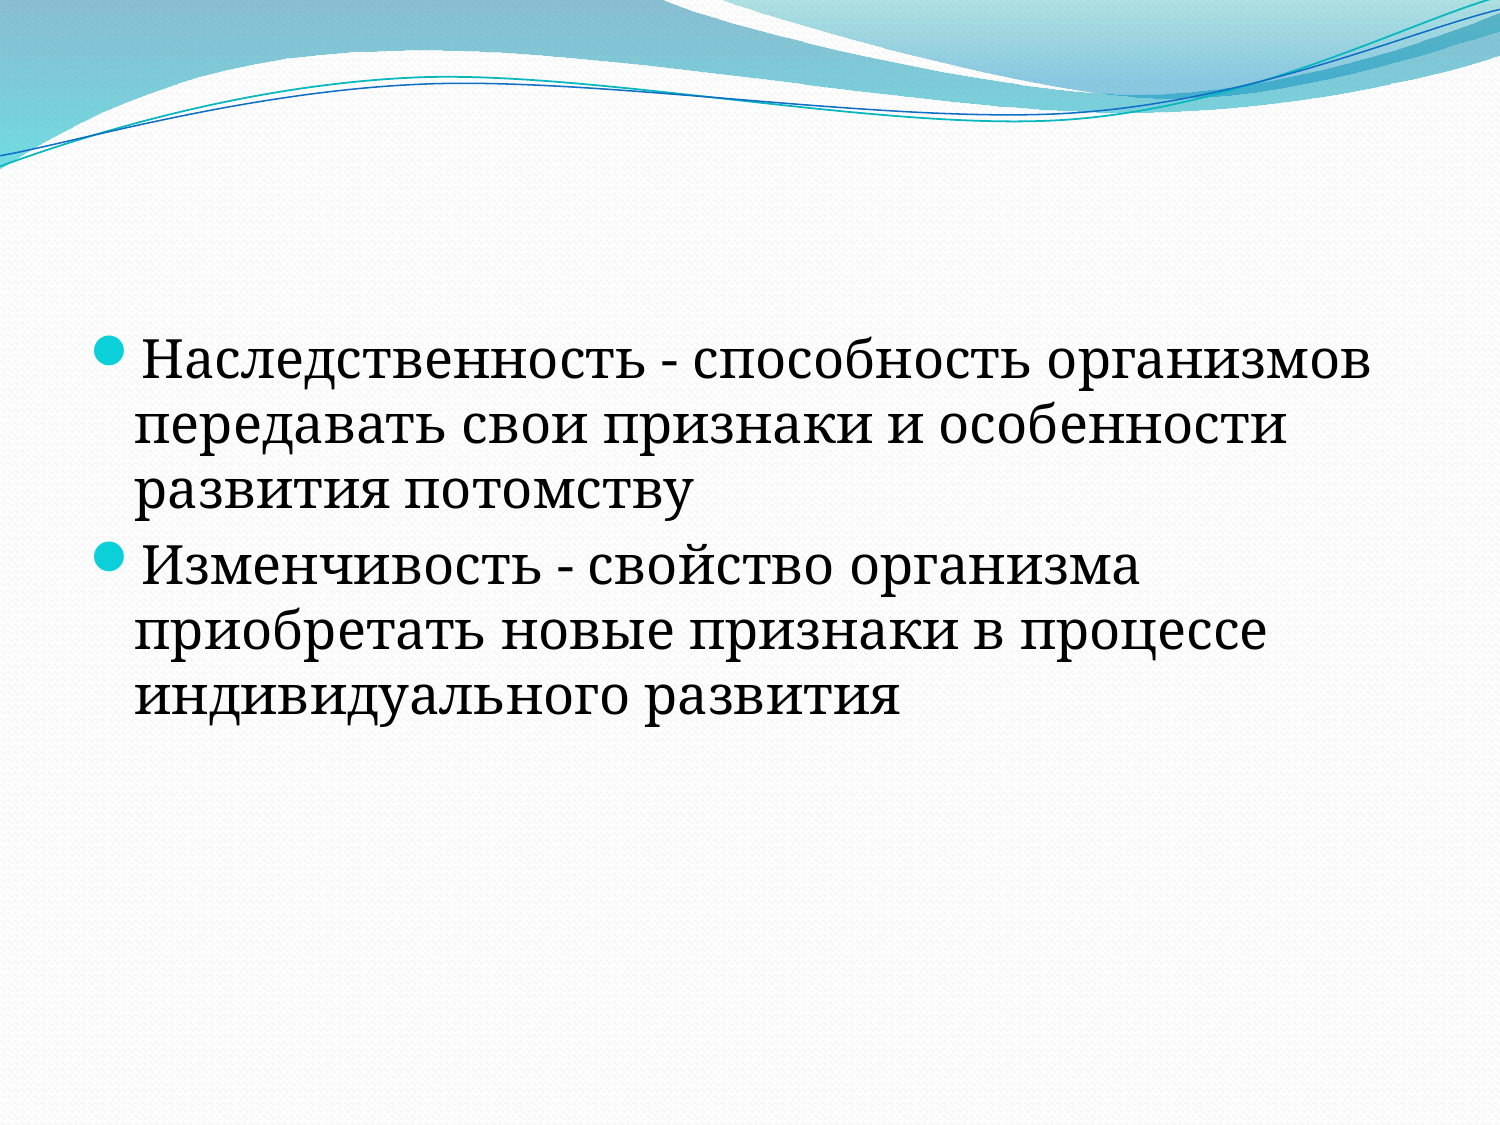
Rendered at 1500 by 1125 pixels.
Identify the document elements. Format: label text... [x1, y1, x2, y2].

list Наследственность - способность организмов передавать свои признаки и особенности развития потомству Изменчивость - свойство организма приобретать новые признаки в процессе индивидуального развития [75, 317, 1425, 1038]
